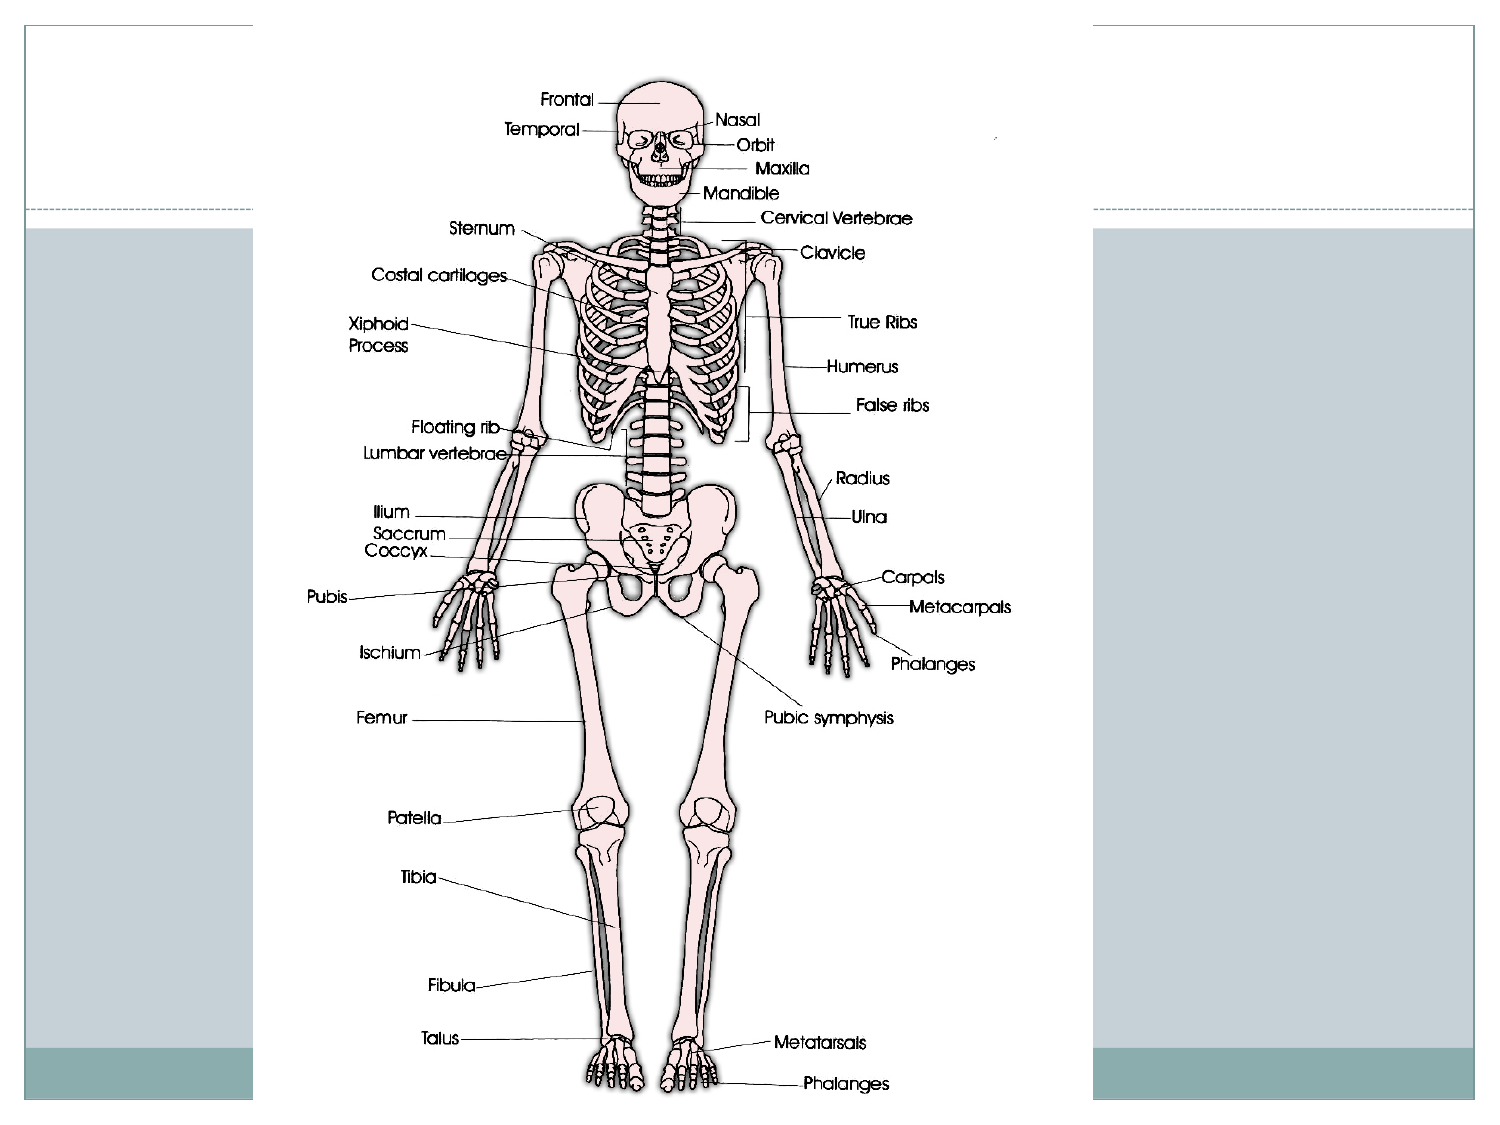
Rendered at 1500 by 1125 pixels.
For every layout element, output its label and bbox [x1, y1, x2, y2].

list [253, 0, 1093, 1125]
